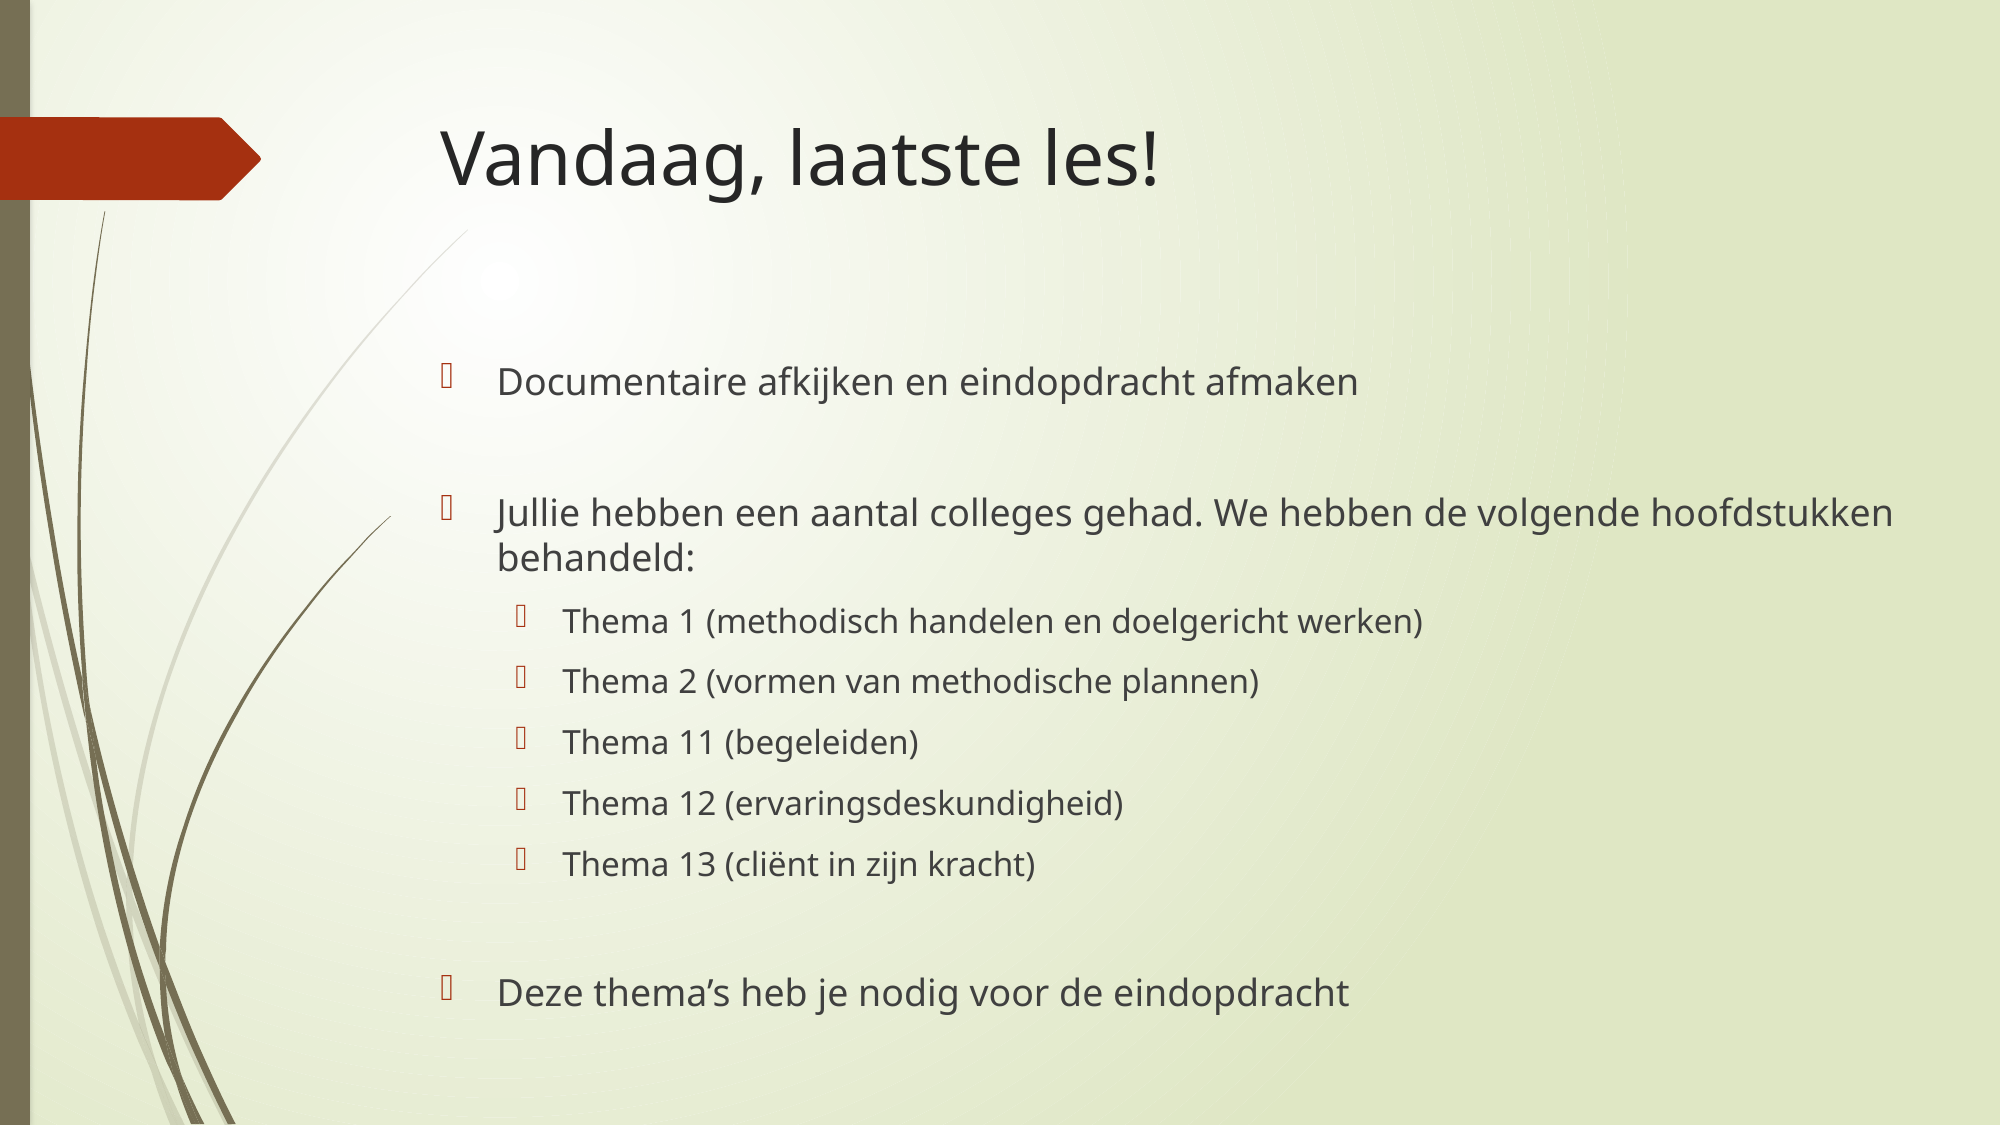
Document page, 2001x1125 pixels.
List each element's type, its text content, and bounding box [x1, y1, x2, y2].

title Vandaag, laatste les! [425, 102, 1888, 313]
list Documentaire afkijken en eindopdracht afmaken Jullie hebben een aantal colleges gehad. We hebben de volgende hoofdstukken behandeld: Thema 1 (methodisch handelen en doelgericht werken) Thema 2 (vormen van methodische plannen) Thema 11 (begeleiden) Thema 12 (ervaringsdeskundigheid) Thema 13 (cliënt in zijn kracht) Deze thema’s heb je nodig voor de eindopdracht [425, 350, 2000, 1100]
